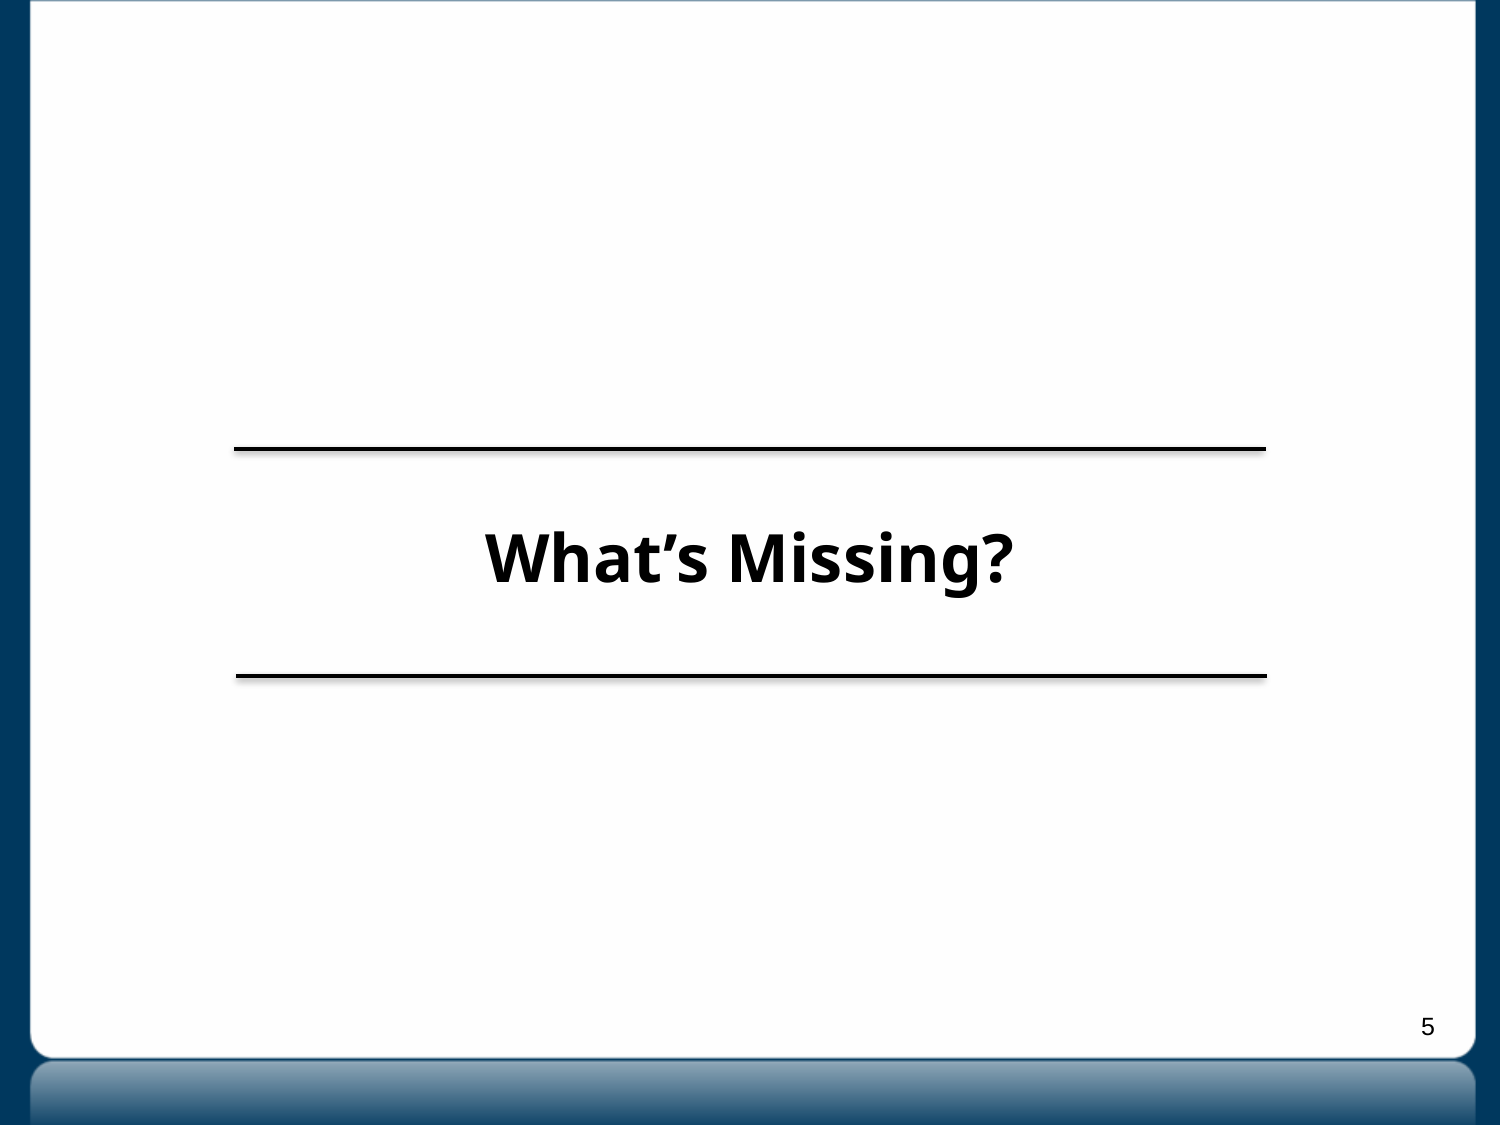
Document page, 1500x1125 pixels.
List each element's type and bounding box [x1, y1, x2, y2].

picture [0, 0, 1500, 1125]
text_box [212, 448, 1288, 677]
